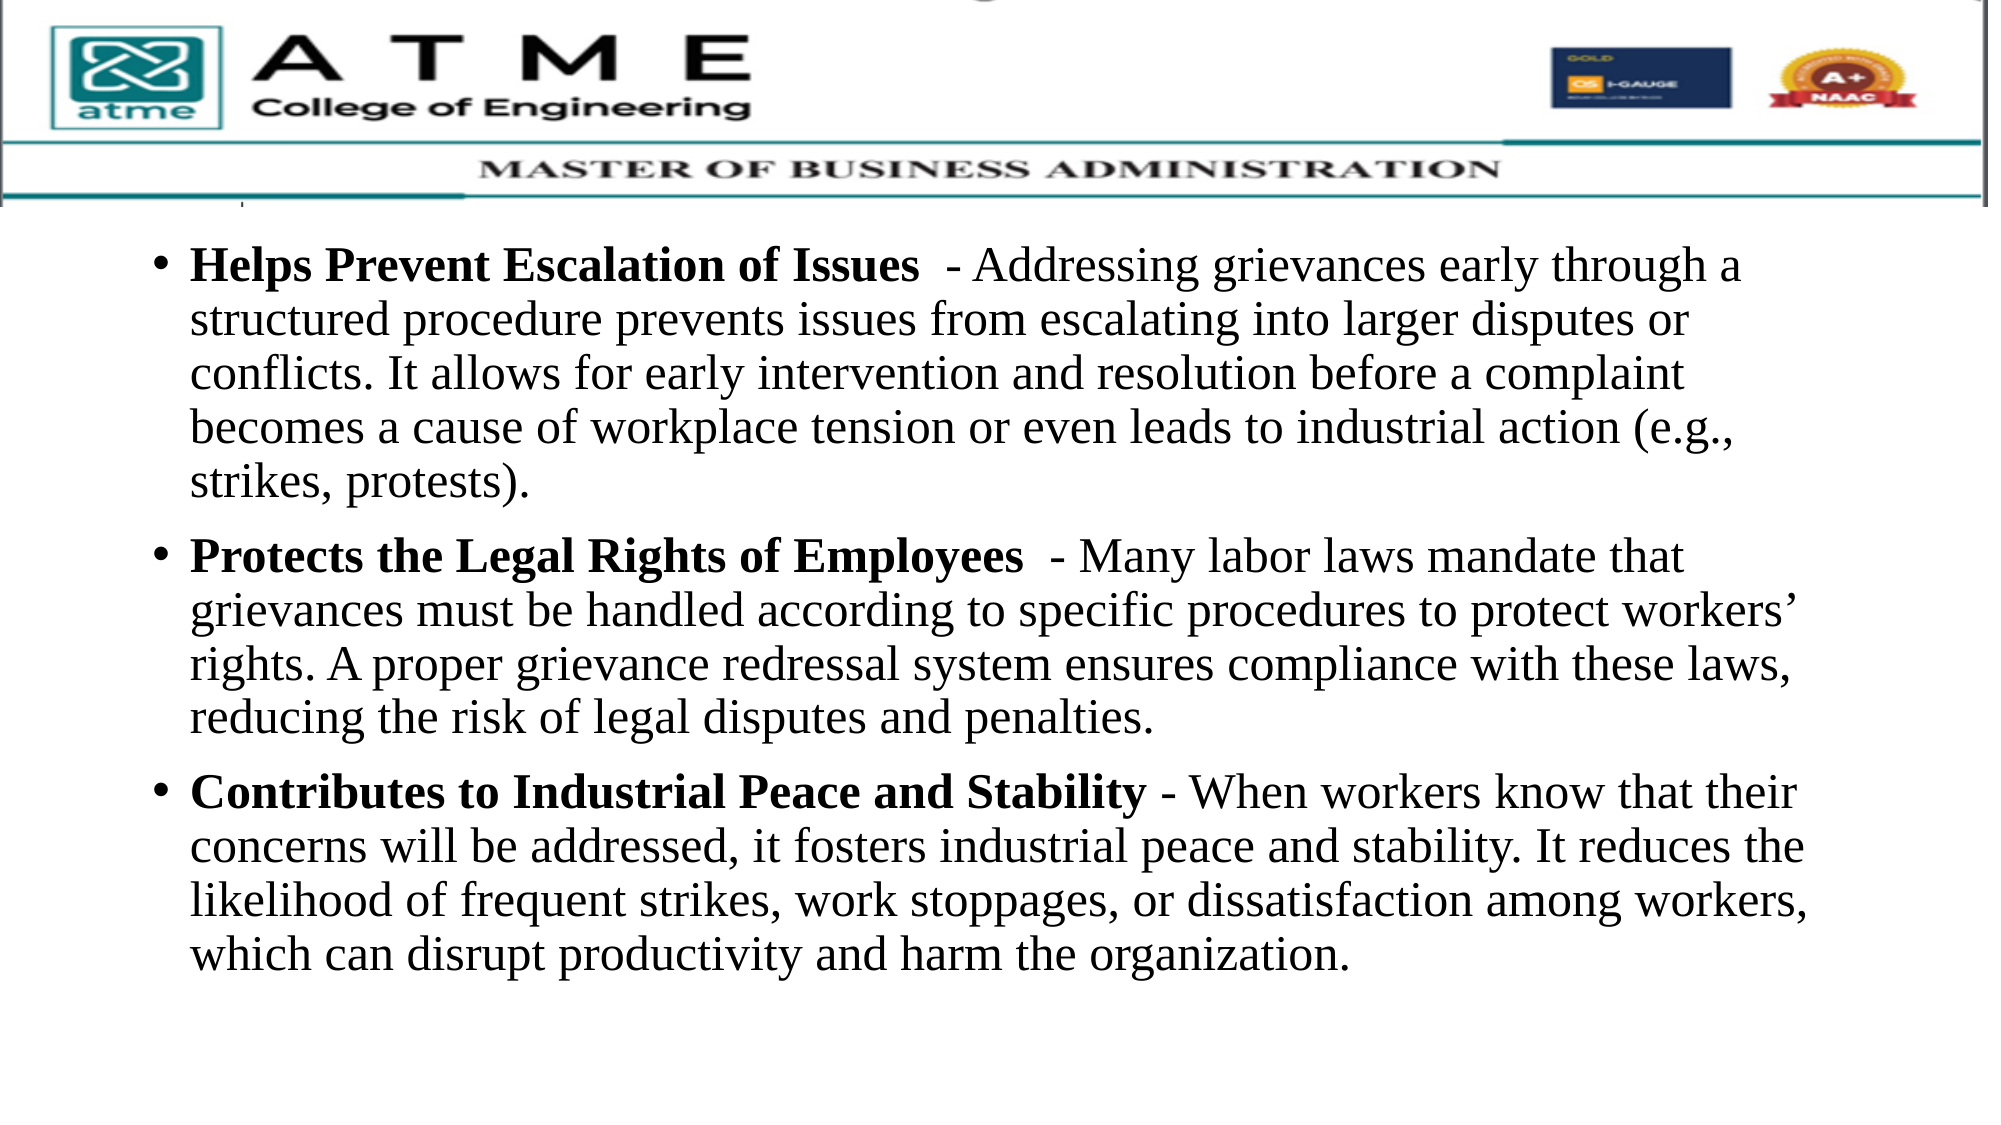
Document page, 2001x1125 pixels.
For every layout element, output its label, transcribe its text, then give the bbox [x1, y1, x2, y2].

list Helps Prevent Escalation of Issues - Addressing grievances early through a structured procedure prevents issues from escalating into larger disputes or conflicts. It allows for early intervention and resolution before a complaint becomes a cause of workplace tension or even leads to industrial action (e.g., strikes, protests). Protects the Legal Rights of Employees - Many labor laws mandate that grievances must be handled according to specific procedures to protect workers’ rights. A proper grievance redressal system ensures compliance with these laws, reducing the risk of legal disputes and penalties. Contributes to Industrial Peace and Stability - When workers know that their concerns will be addressed, it fosters industrial peace and stability. It reduces the likelihood of frequent strikes, work stoppages, or dissatisfaction among workers, which can disrupt productivity and harm the organization. [137, 230, 1863, 1055]
picture [0, 0, 1988, 207]
